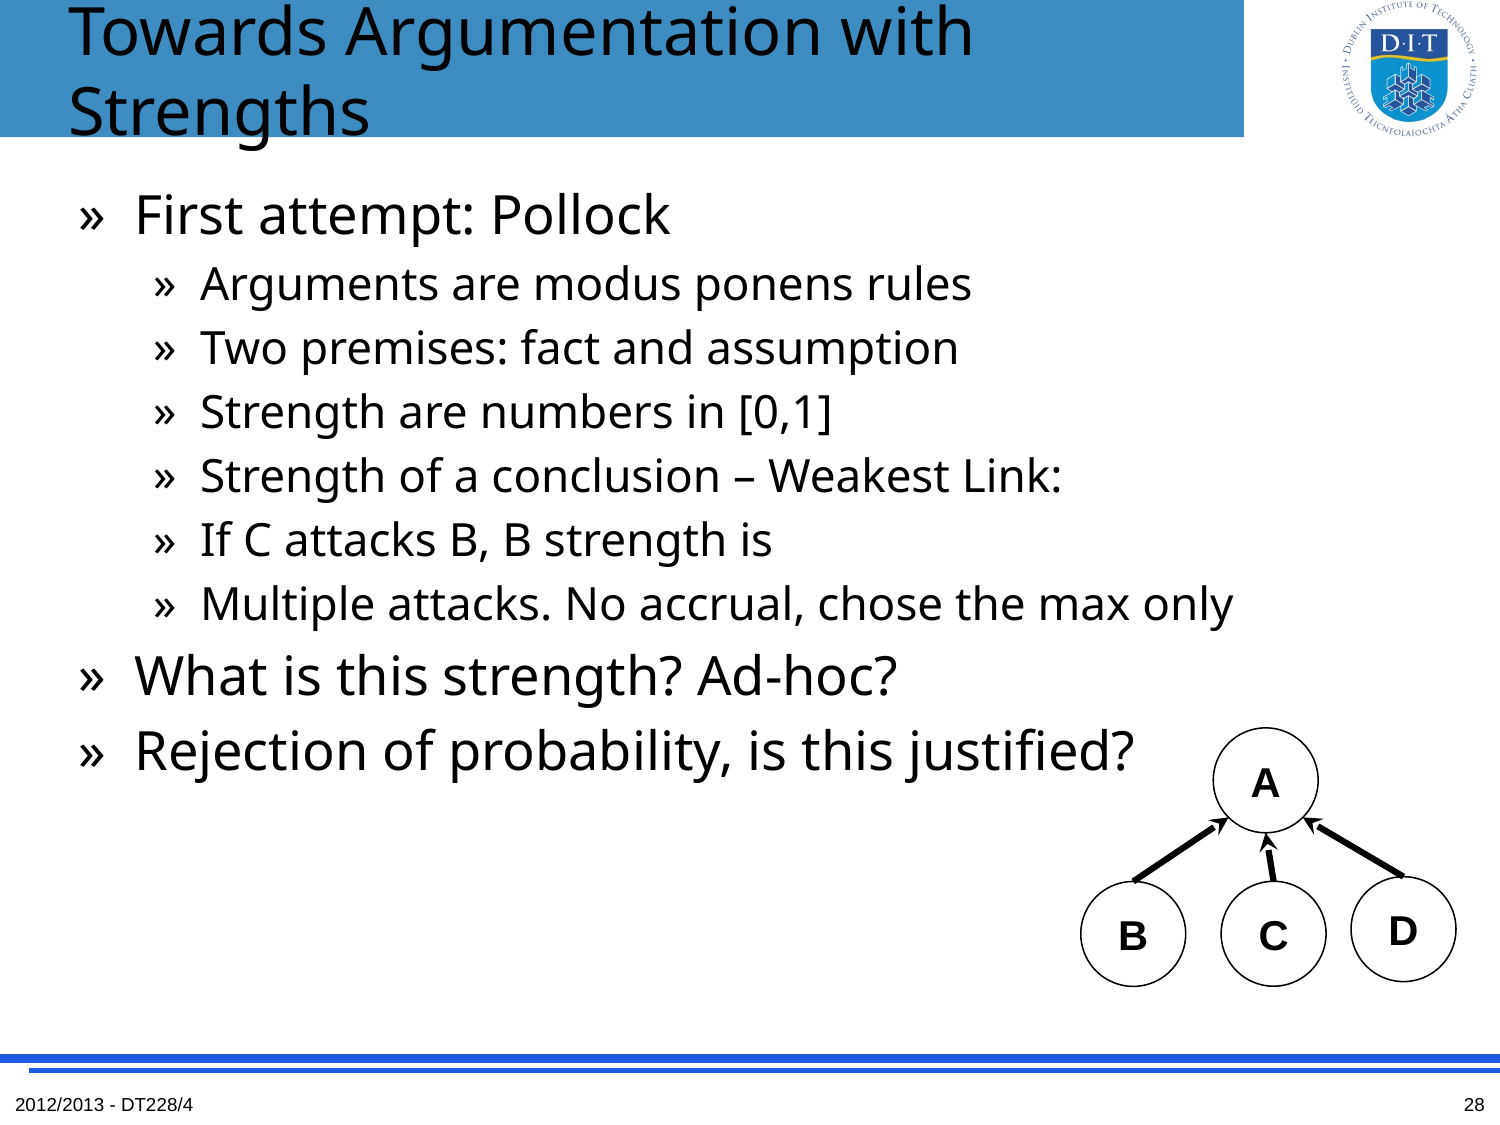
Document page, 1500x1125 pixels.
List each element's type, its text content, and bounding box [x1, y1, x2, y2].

title Towards Argumentation with Strengths [52, 0, 1284, 138]
slide_number 28 [1149, 1084, 1500, 1125]
picture [1340, 0, 1478, 138]
slide_number 2012/2013 - DT228/4 [0, 1084, 351, 1125]
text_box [1080, 727, 1457, 987]
